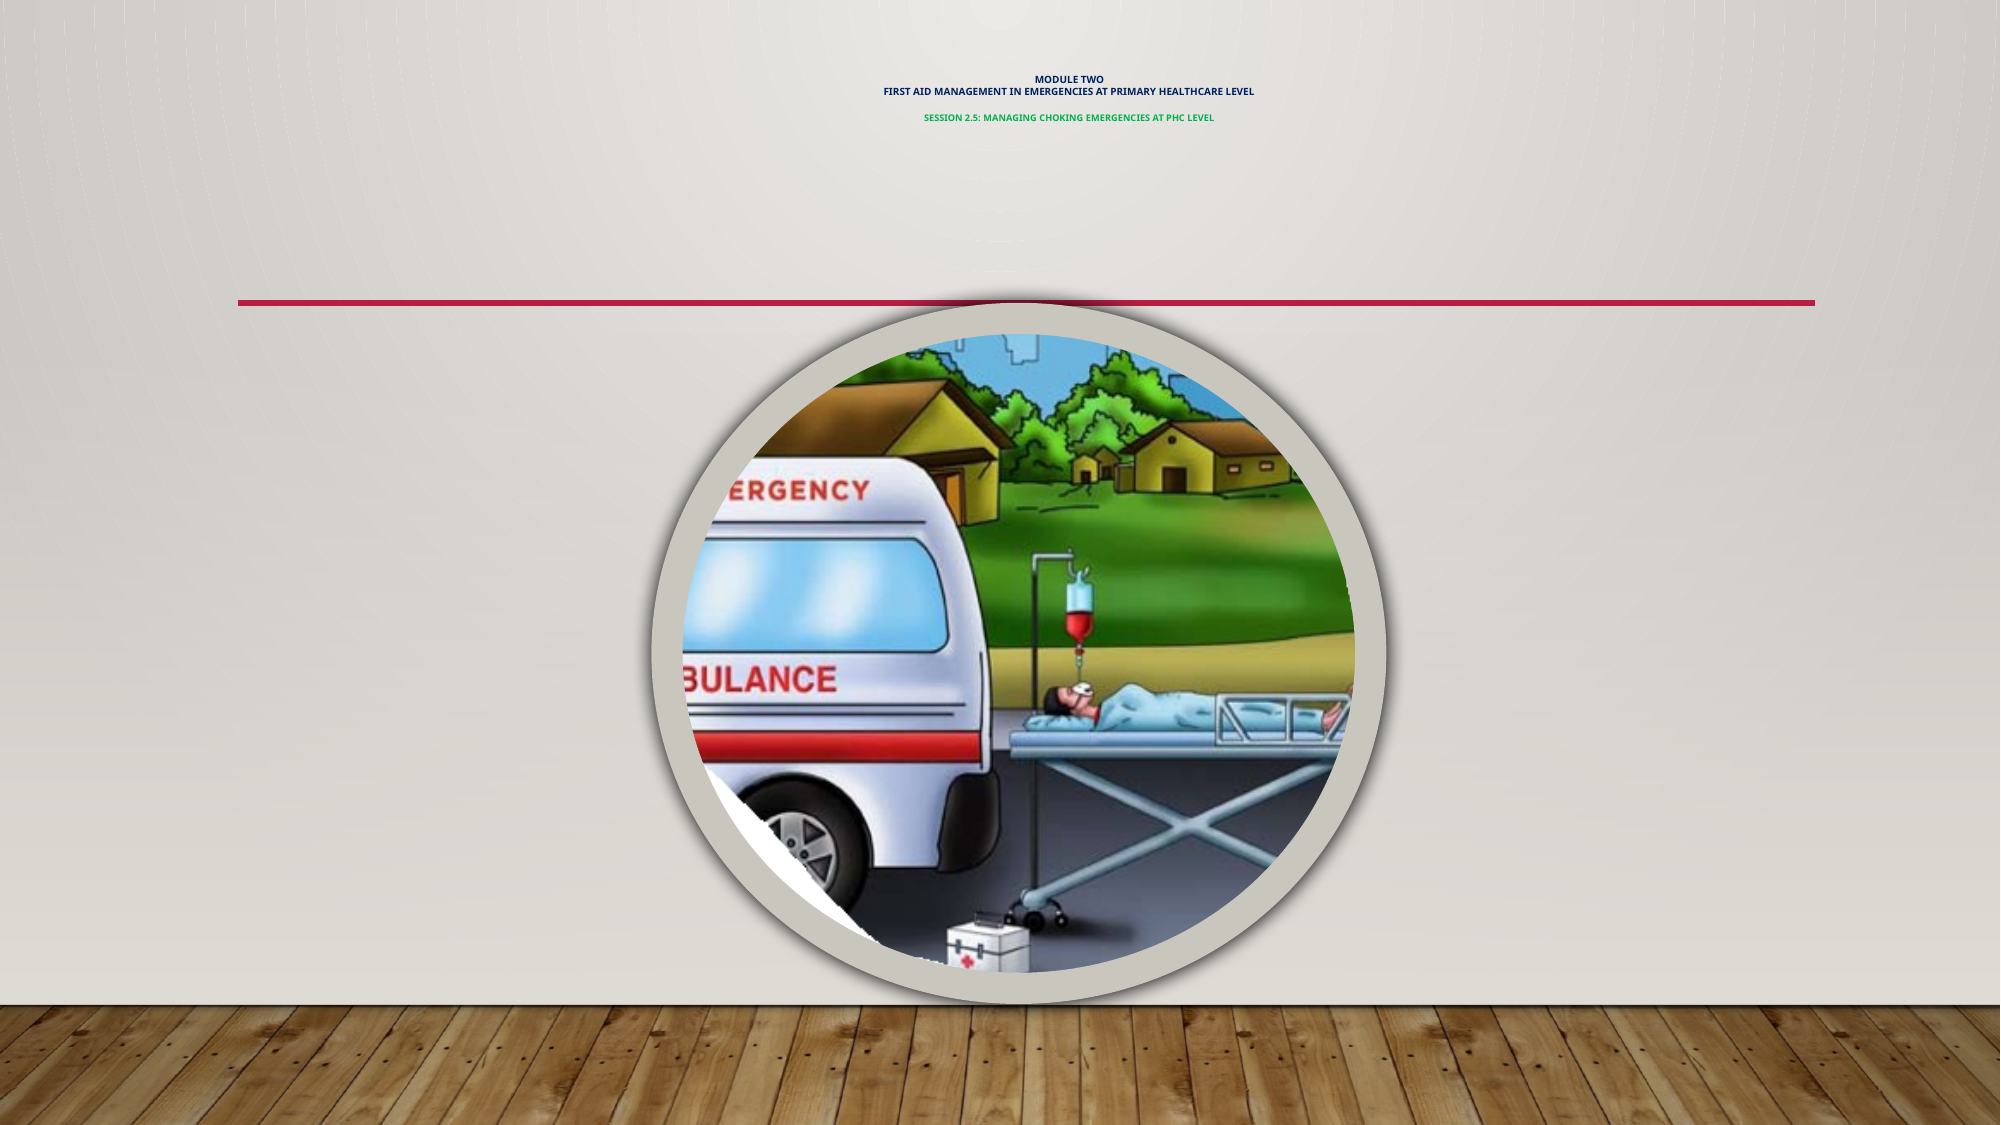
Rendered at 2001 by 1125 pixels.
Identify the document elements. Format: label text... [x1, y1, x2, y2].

picture [0, 1005, 2000, 1125]
picture [666, 318, 1371, 989]
title MODULE TWO FIRST AID MANAGEMENT IN EMERGENCIES AT PRIMARY HEALTHCARE LEVEL SESSION 2.5: MANAGING CHOKING EMERGENCIES AT PHC LEVEL [180, 65, 1960, 210]
